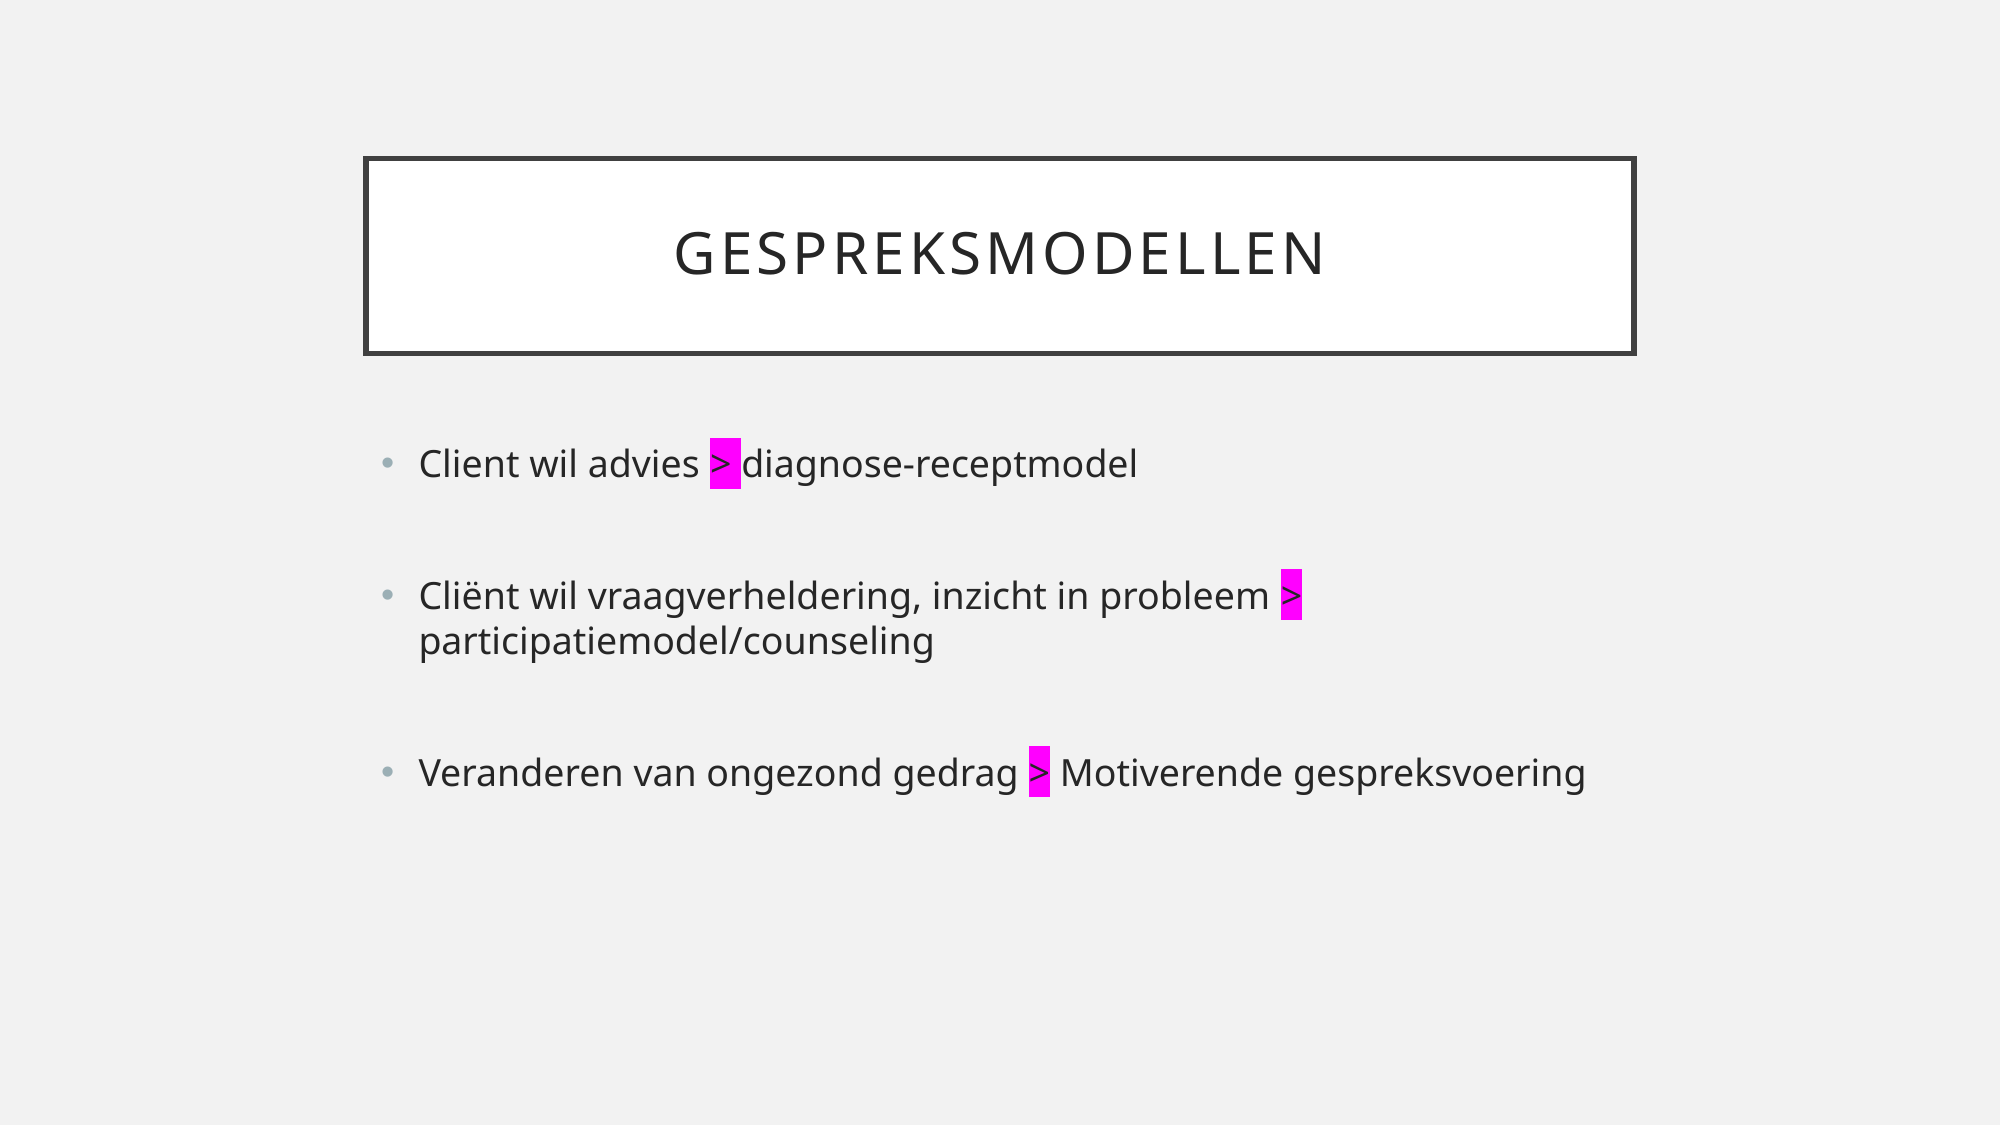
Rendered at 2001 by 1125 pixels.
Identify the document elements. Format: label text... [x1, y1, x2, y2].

title gespreksmodellen [363, 156, 1637, 356]
list Client wil advies > diagnose-receptmodel Cliënt wil vraagverheldering, inzicht in probleem > participatiemodel/counseling Veranderen van ongezond gedrag > Motiverende gespreksvoering [366, 432, 1634, 942]
